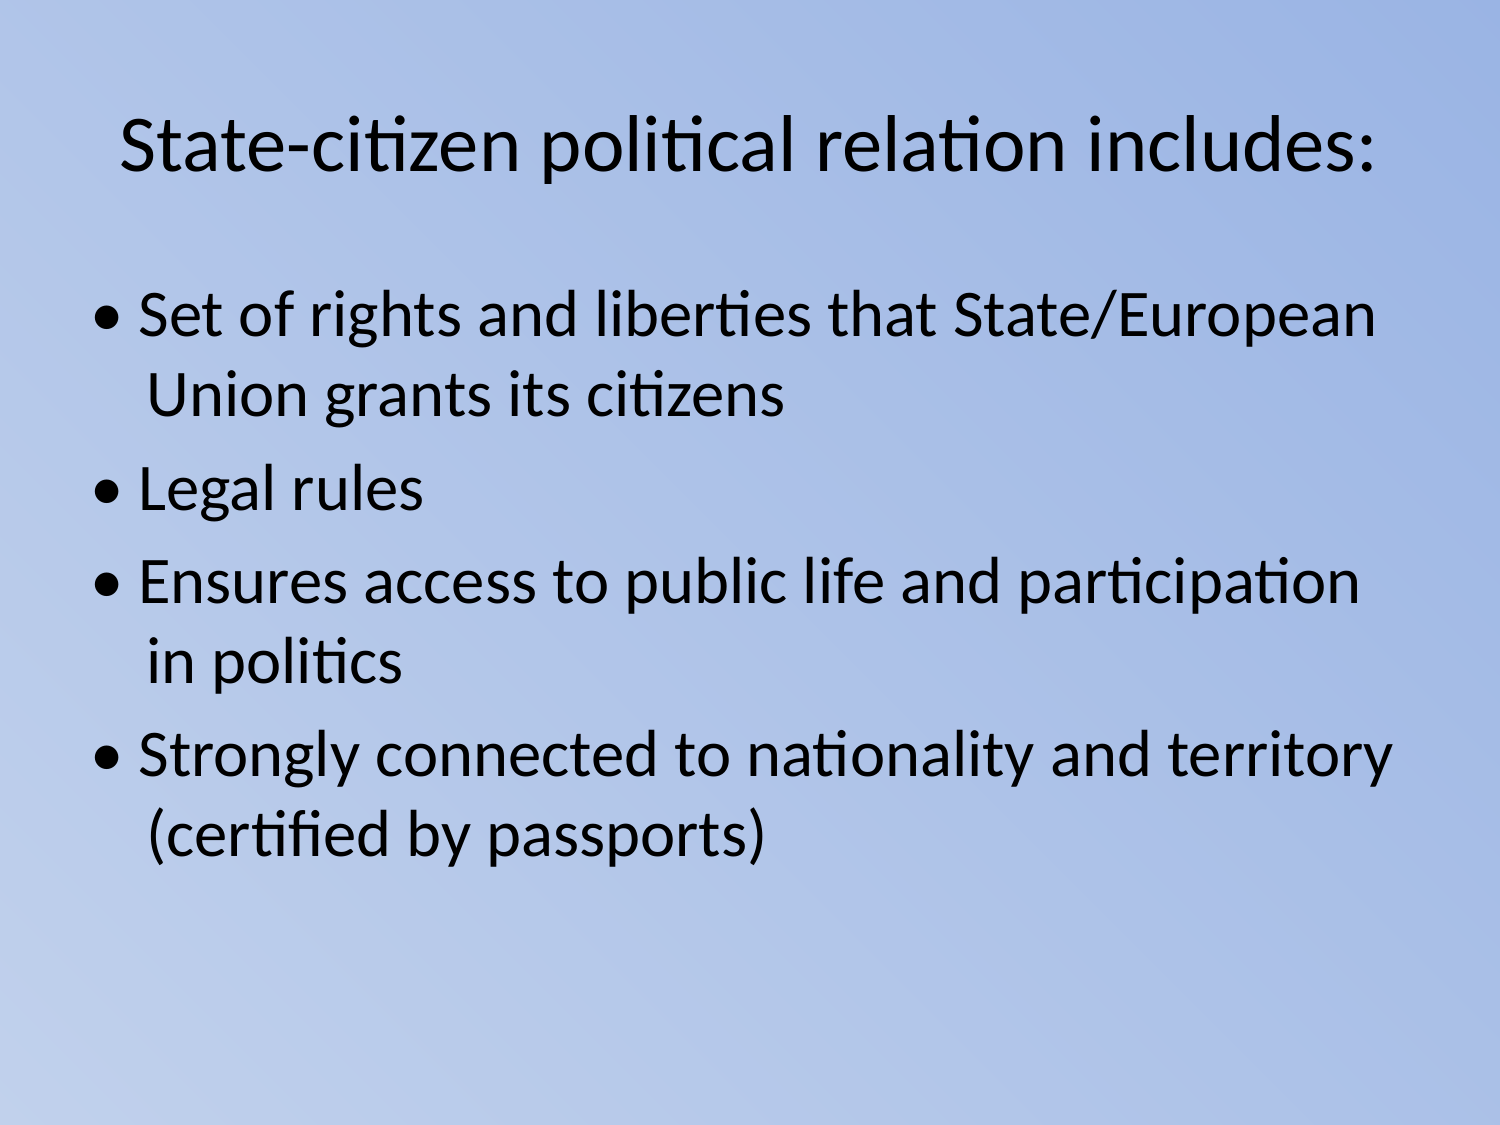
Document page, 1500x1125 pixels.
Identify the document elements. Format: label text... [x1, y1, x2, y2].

list • Set of rights and liberties that State/European Union grants its citizens • Legal rules • Ensures access to public life and participation in politics • Strongly connected to nationality and territory (certified by passports) [75, 262, 1425, 1005]
title State-citizen political relation includes: [75, 45, 1425, 233]
